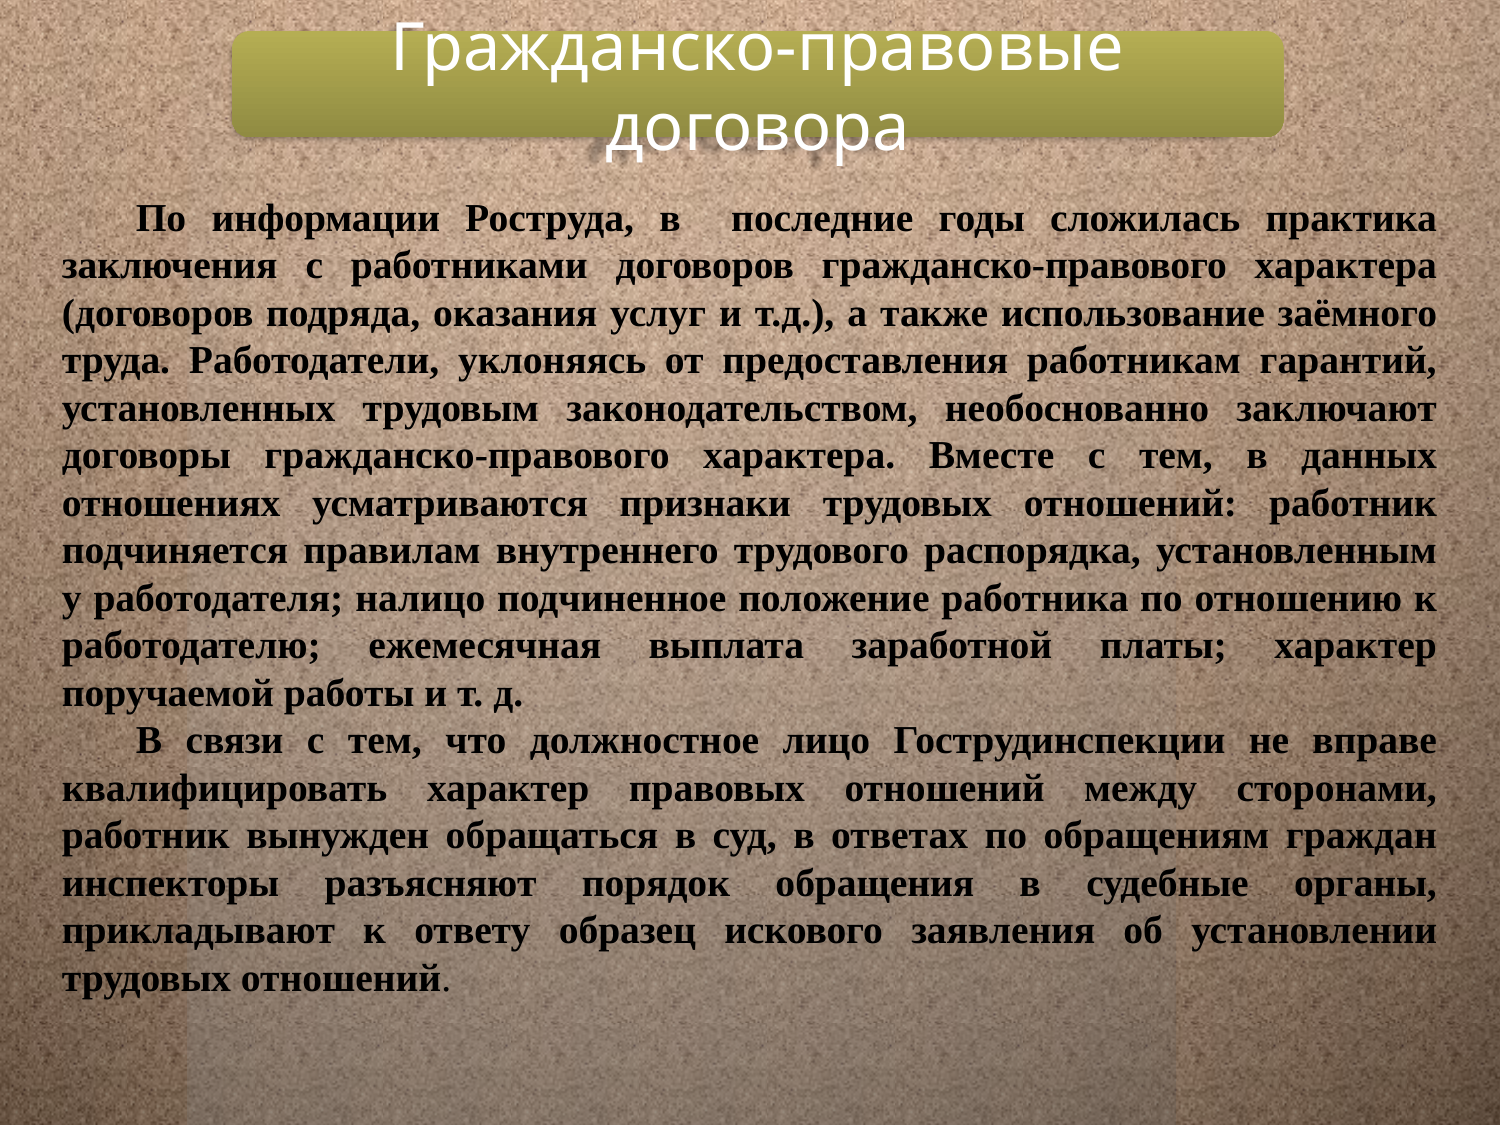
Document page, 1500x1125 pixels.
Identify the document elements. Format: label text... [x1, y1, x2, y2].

text_box По информации Роструда, в последние годы сложилась практика заключения с работниками договоров гражданско-правового характера (договоров подряда, оказания услуг и т.д.), а также использование заёмного труда. Работодатели, уклоняясь от предоставления работникам гарантий, установленных трудовым законодательством, необоснованно заключают договоры гражданско-правового характера. Вместе с тем, в данных отношениях усматриваются признаки трудовых отношений: работник подчиняется правилам внутреннего трудового распорядка, установленным у работодателя; налицо подчиненное положение работника по отношению к работодателю; ежемесячная выплата заработной платы; характер поручаемой работы и т. д. В связи с тем, что должностное лицо Гострудинспекции не вправе квалифицировать характер правовых отношений между сторонами, работник вынужден обращаться в суд, в ответах по обращениям граждан инспекторы разъясняют порядок обращения в судебные органы, прикладывают к ответу образец искового заявления об установлении трудовых отношений. [47, 184, 1453, 1007]
text_box Гражданско-правовые договора [232, 30, 1284, 138]
